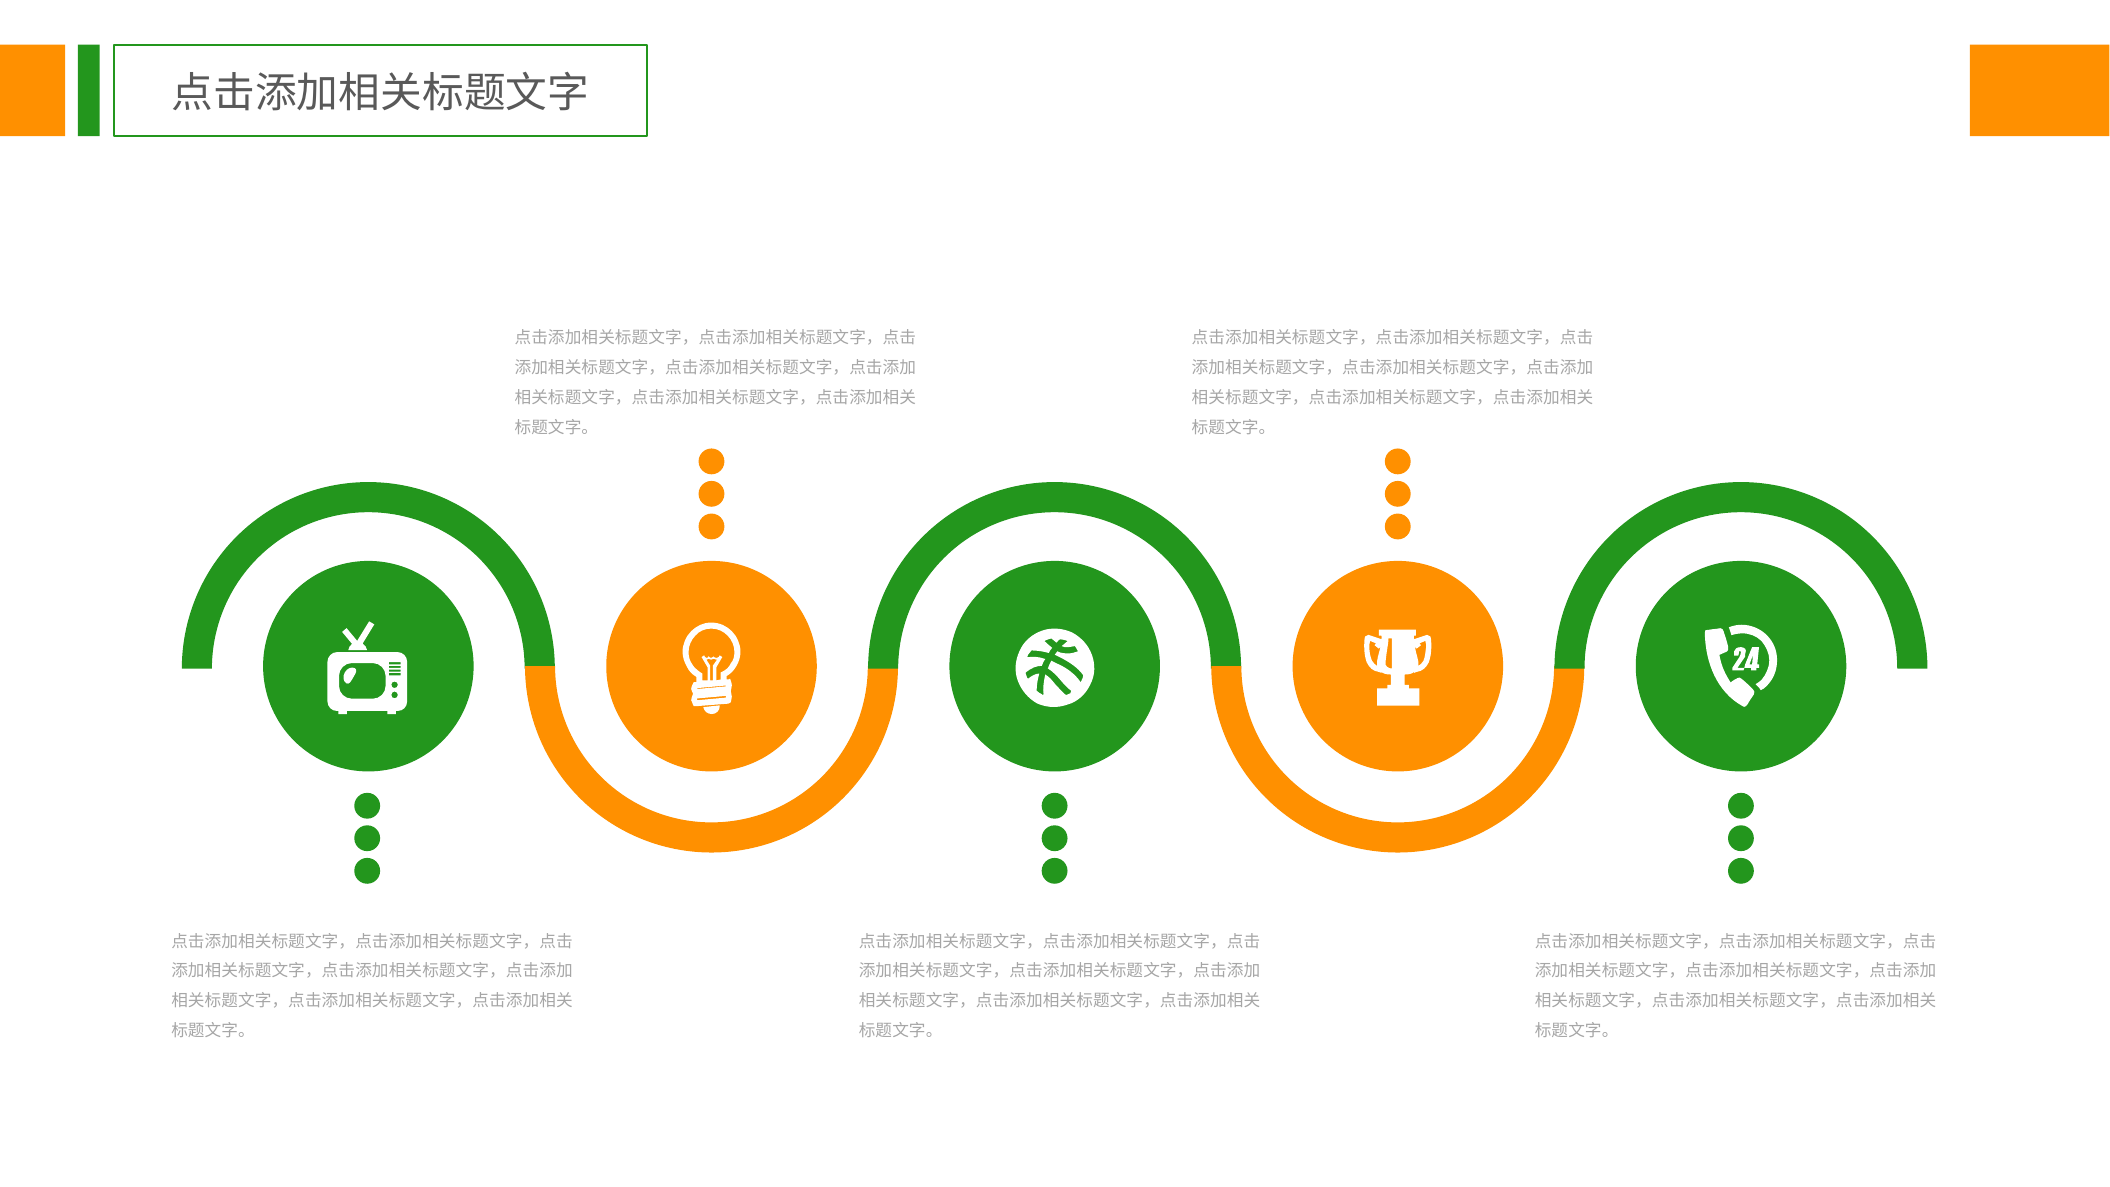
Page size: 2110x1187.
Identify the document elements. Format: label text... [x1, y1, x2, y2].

text_box 点击添加相关标题文字，点击添加相关标题文字，点击添加相关标题文字，点击添加相关标题文字，点击添加相关标题文字，点击添加相关标题文字，点击添加相关标题文字。 [1520, 912, 1962, 1048]
text_box 点击添加相关标题文字，点击添加相关标题文字，点击添加相关标题文字，点击添加相关标题文字，点击添加相关标题文字，点击添加相关标题文字，点击添加相关标题文字。 [844, 912, 1286, 1048]
text_box 点击添加相关标题文字，点击添加相关标题文字，点击添加相关标题文字，点击添加相关标题文字，点击添加相关标题文字，点击添加相关标题文字，点击添加相关标题文字。 [499, 309, 942, 445]
text_box 点击添加相关标题文字 [135, 44, 625, 137]
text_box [949, 560, 1160, 772]
text_box 点击添加相关标题文字，点击添加相关标题文字，点击添加相关标题文字，点击添加相关标题文字，点击添加相关标题文字，点击添加相关标题文字，点击添加相关标题文字。 [1176, 309, 1619, 445]
text_box 点击添加相关标题文字，点击添加相关标题文字，点击添加相关标题文字，点击添加相关标题文字，点击添加相关标题文字，点击添加相关标题文字，点击添加相关标题文字。 [156, 912, 599, 1048]
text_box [1727, 792, 1754, 884]
text_box [1969, 44, 2110, 137]
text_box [698, 448, 725, 540]
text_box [263, 560, 474, 772]
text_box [181, 479, 1928, 856]
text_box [1384, 448, 1411, 540]
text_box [1635, 560, 1847, 772]
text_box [354, 792, 381, 884]
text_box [606, 560, 817, 772]
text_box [1041, 792, 1068, 884]
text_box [1292, 560, 1504, 772]
